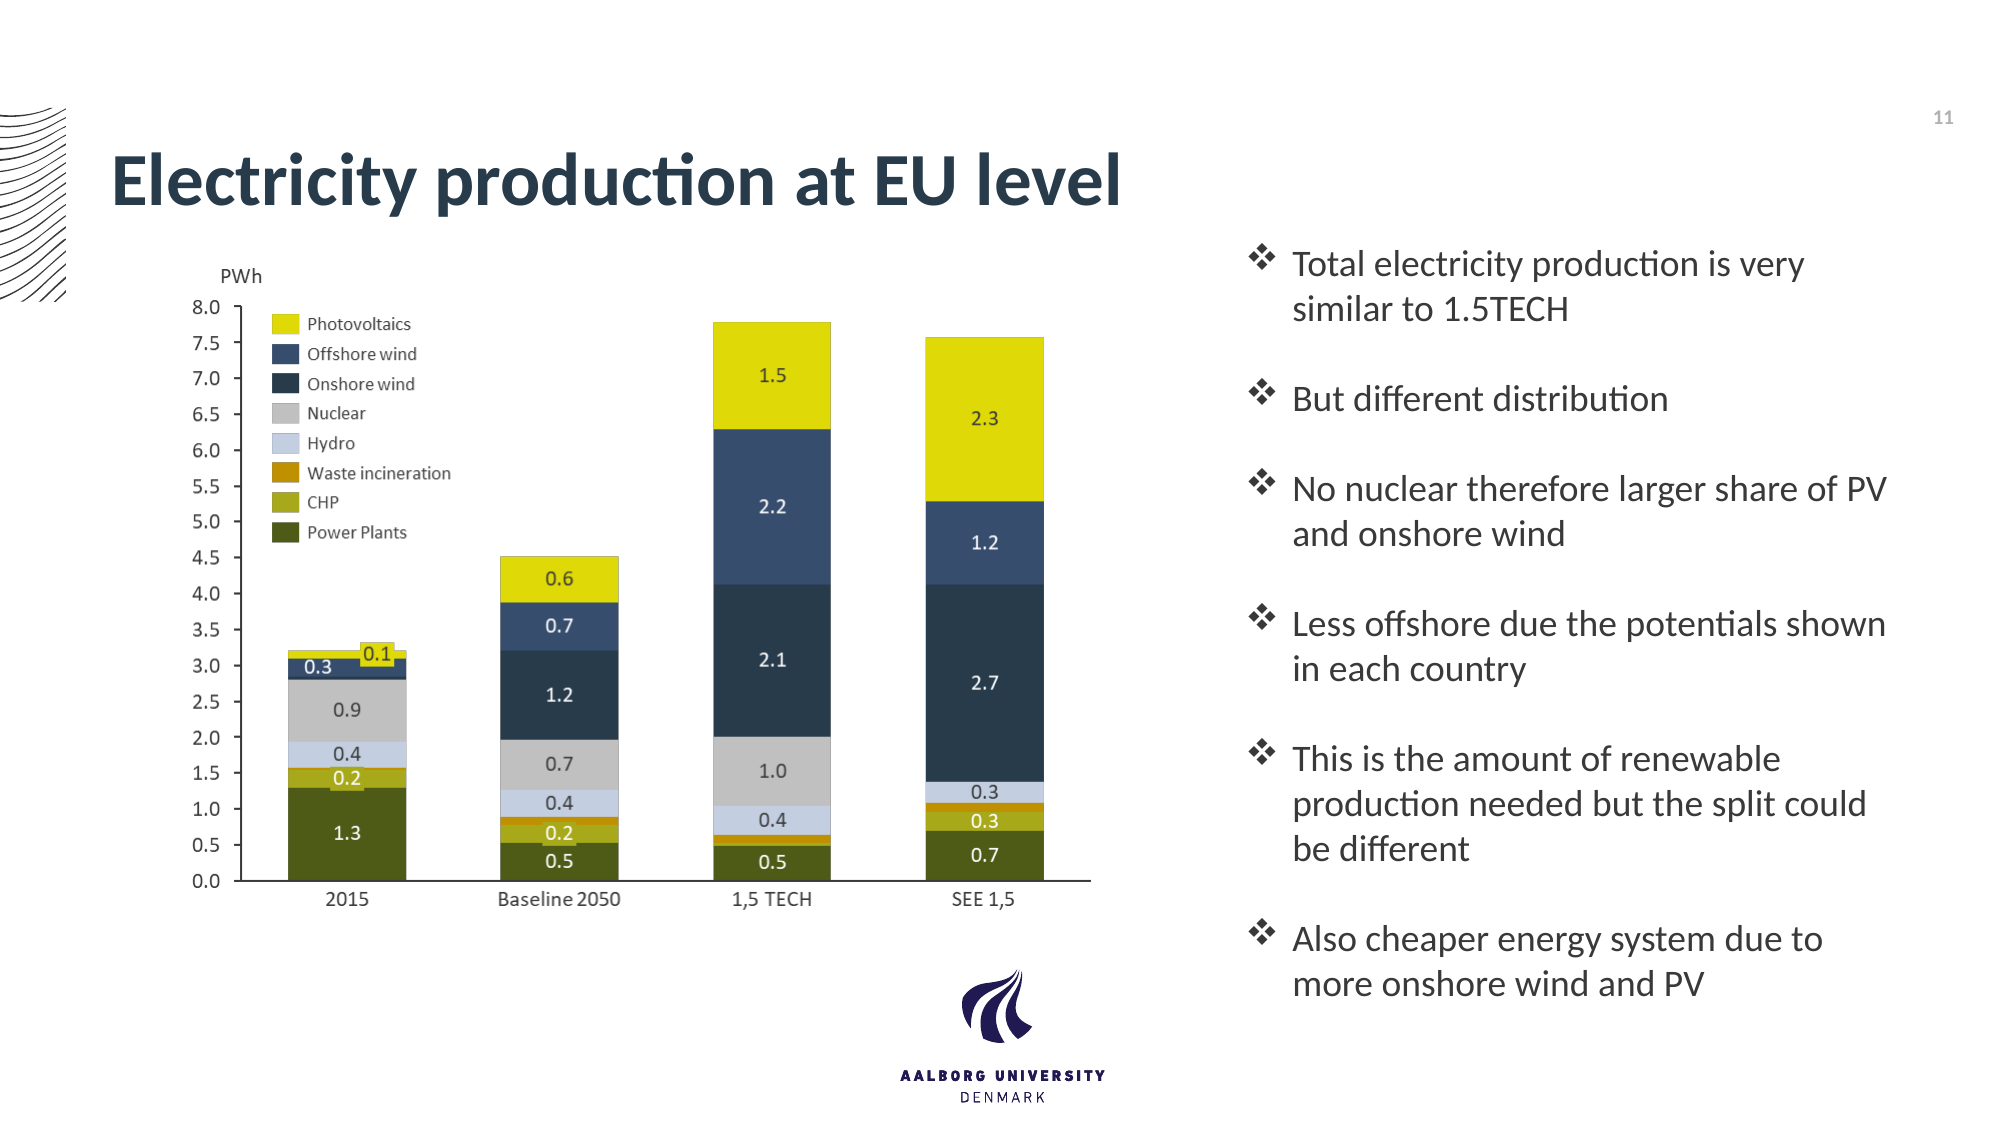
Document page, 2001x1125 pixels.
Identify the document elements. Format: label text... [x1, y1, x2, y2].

text_box Total electricity production is very similar to 1.5TECH But different distribution No nuclear therefore larger share of PV and onshore wind Less offshore due the potentials shown in each country This is the amount of renewable production needed but the split could be different Also cheaper energy system due to more onshore wind and PV [1230, 232, 1921, 1057]
picture [178, 256, 1104, 925]
slide_number 11 [1860, 97, 1954, 135]
title Electricity production at EU level [96, 60, 1585, 303]
